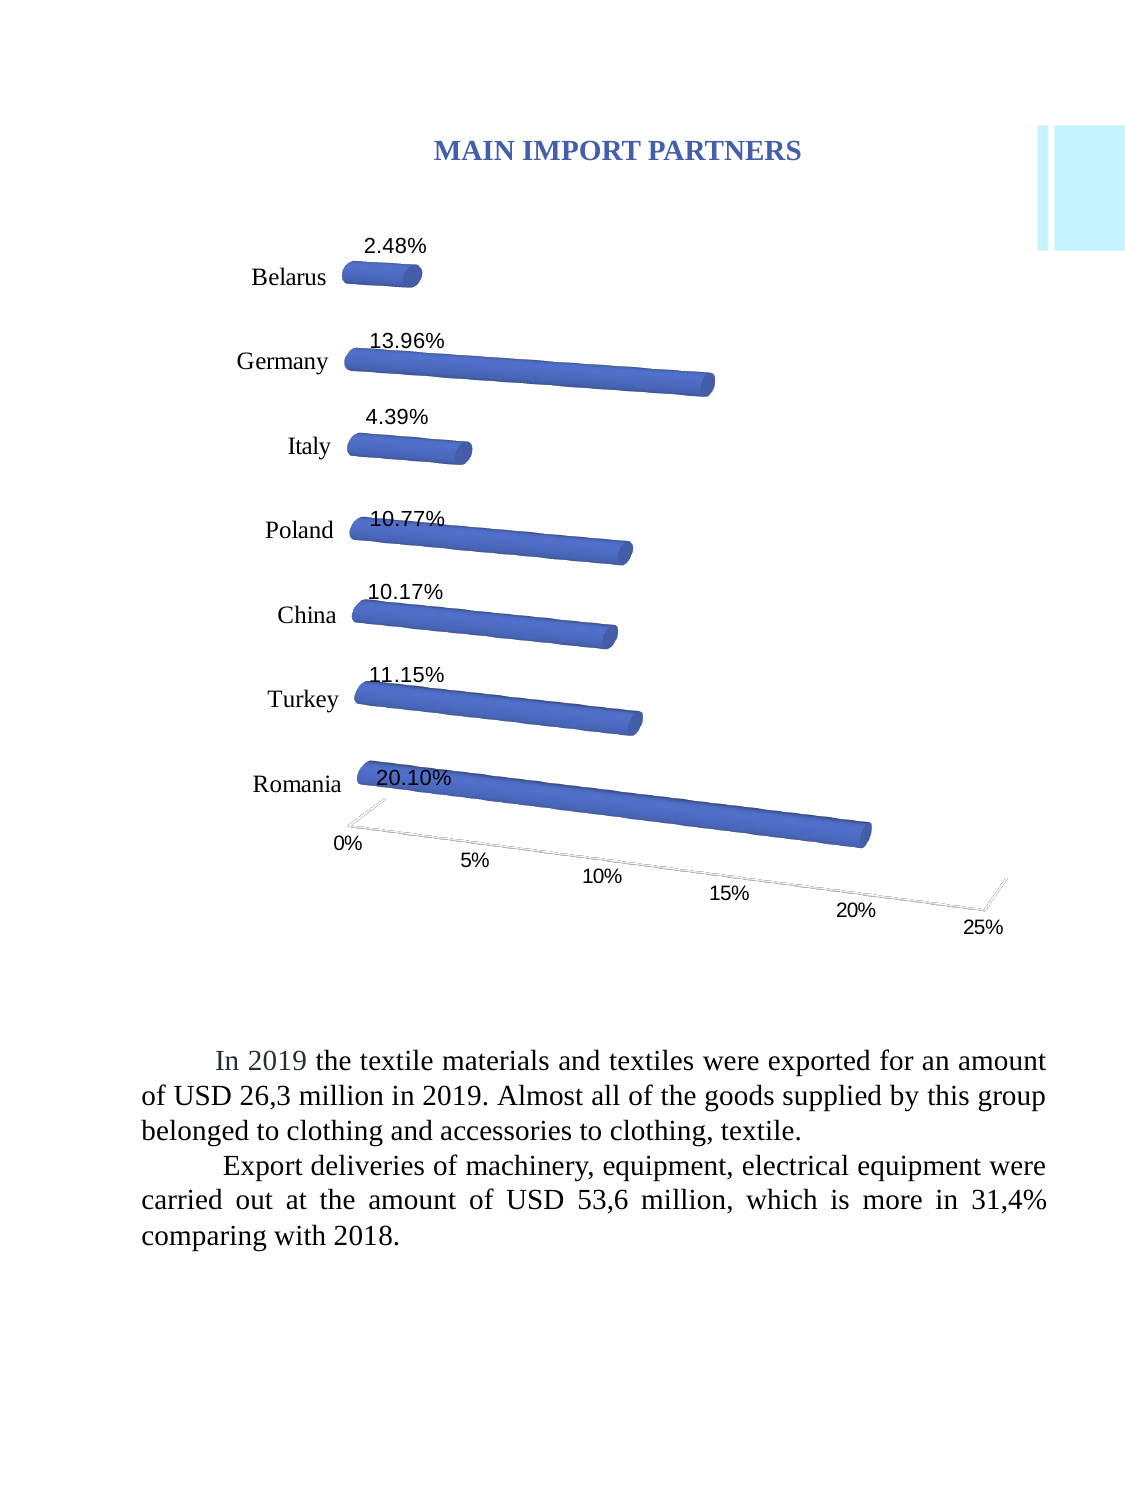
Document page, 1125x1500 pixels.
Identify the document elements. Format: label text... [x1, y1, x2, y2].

text_box MAIN IMPORT PARTNERS [231, 123, 1012, 189]
chart [30, 206, 1125, 1034]
text_box In 2019 the textile materials and textiles were exported for an amount of USD 26,3 million in 2019. Almost all of the goods supplied by this group belonged to clothing and accessories to clothing, textile. Export deliveries of machinery, equipment, electrical equipment were carried out at the amount of USD 53,6 million, which is more in 31,4% comparing with 2018. [126, 1046, 1063, 1314]
